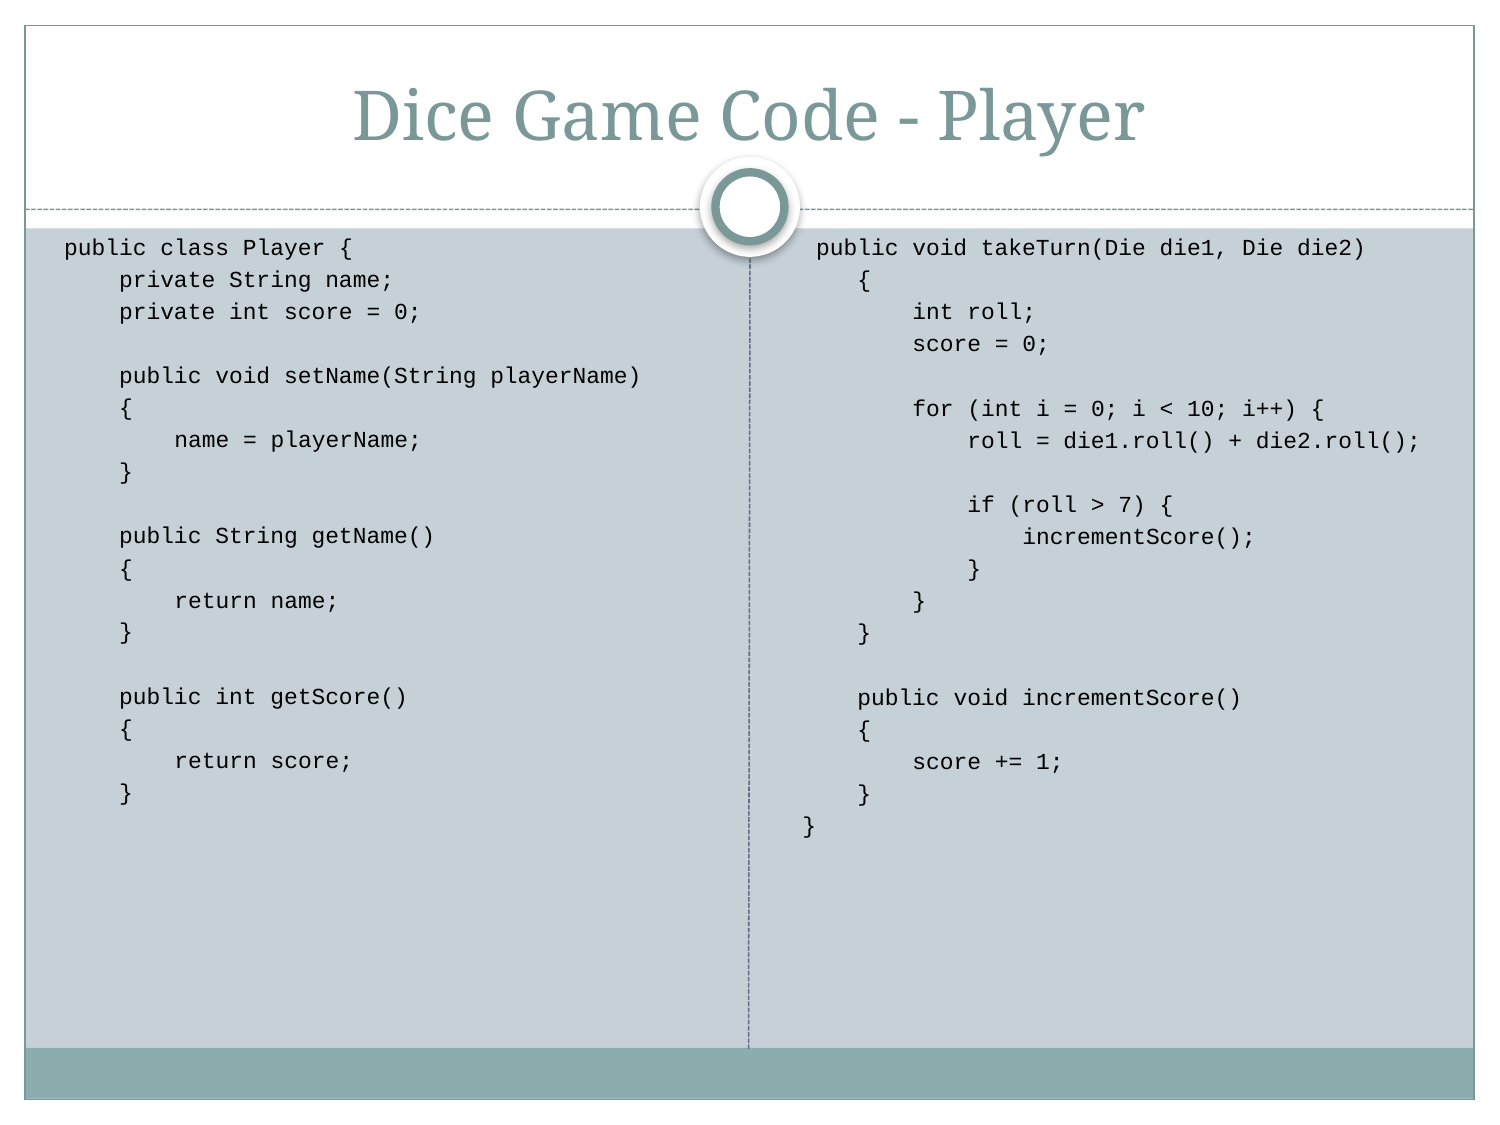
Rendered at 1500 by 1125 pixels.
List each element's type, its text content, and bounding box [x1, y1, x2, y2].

title Dice Game Code - Player [49, 37, 1450, 162]
list public void takeTurn(Die die1, Die die2) { int roll; score = 0; for (int i = 0; i < 10; i++) { roll = die1.roll() + die2.roll(); if (roll > 7) { incrementScore(); } } } public void incrementScore() { score += 1; } } [787, 224, 1450, 993]
list public class Player { private String name; private int score = 0; public void setName(String playerName) { name = playerName; } public String getName() { return name; } public int getScore() { return score; } [49, 224, 712, 993]
